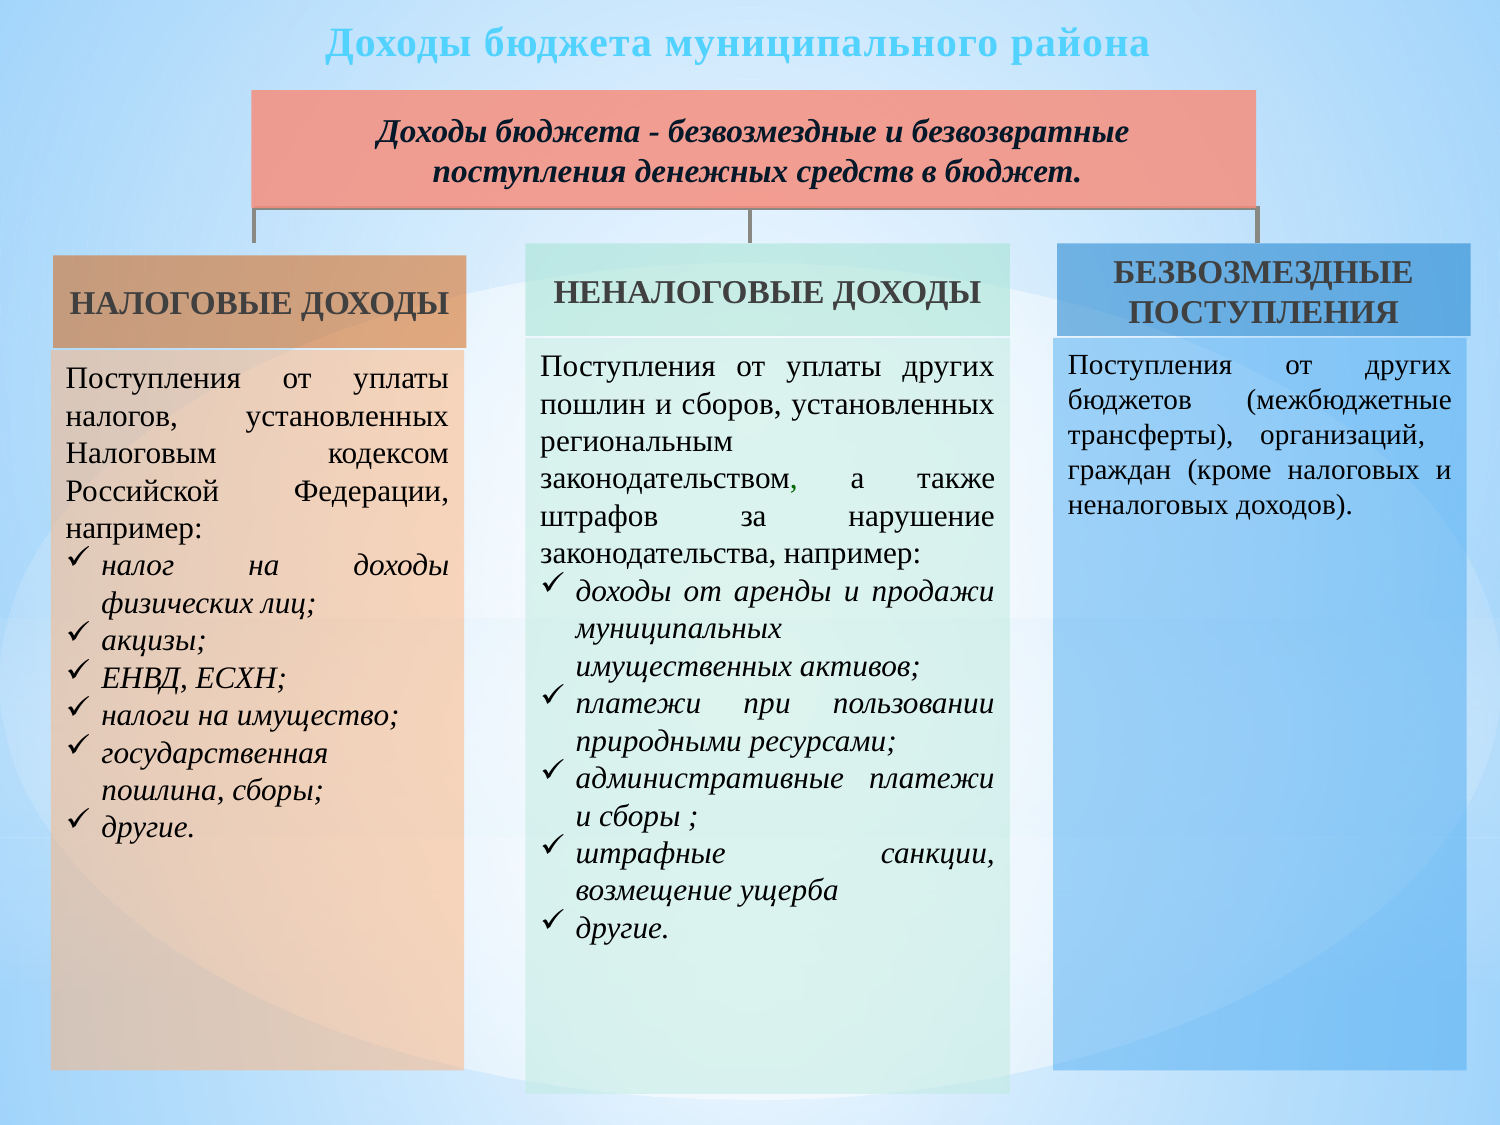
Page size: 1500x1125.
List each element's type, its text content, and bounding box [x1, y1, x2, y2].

text_box Доходы бюджета - безвозмездные и безвозвратные поступления денежных средств в бюджет. [250, 89, 1257, 209]
text_box Поступления от других бюджетов (межбюджетные трансферты), организаций, граждан (кроме налоговых и неналоговых доходов). [1052, 337, 1468, 1072]
text_box Поступления от уплаты налогов, установленных Налоговым кодексом Российской Федерации, например: налог на доходы физических лиц; акцизы; ЕНВД, ЕСХН; налоги на имущество; государственная пошлина, сборы; другие. [50, 349, 466, 1072]
text_box Доходы бюджета муниципального района [64, 7, 1412, 73]
text_box НАЛОГОВЫЕ ДОХОДЫ [52, 254, 468, 349]
text_box Поступления от уплаты других пошлин и сборов, установленных региональным законодательством, а также штрафов за нарушение законодательства, например: доходы от аренды и продажи муниципальных имущественных активов; платежи при пользовании природными ресурсами; административные платежи и сборы ; штрафные санкции, возмещение ущерба другие. [524, 337, 1011, 1095]
text_box БЕЗВОЗМЕЗДНЫЕ ПОСТУПЛЕНИЯ [1056, 242, 1472, 337]
text_box НЕНАЛОГОВЫЕ ДОХОДЫ [524, 242, 1011, 337]
